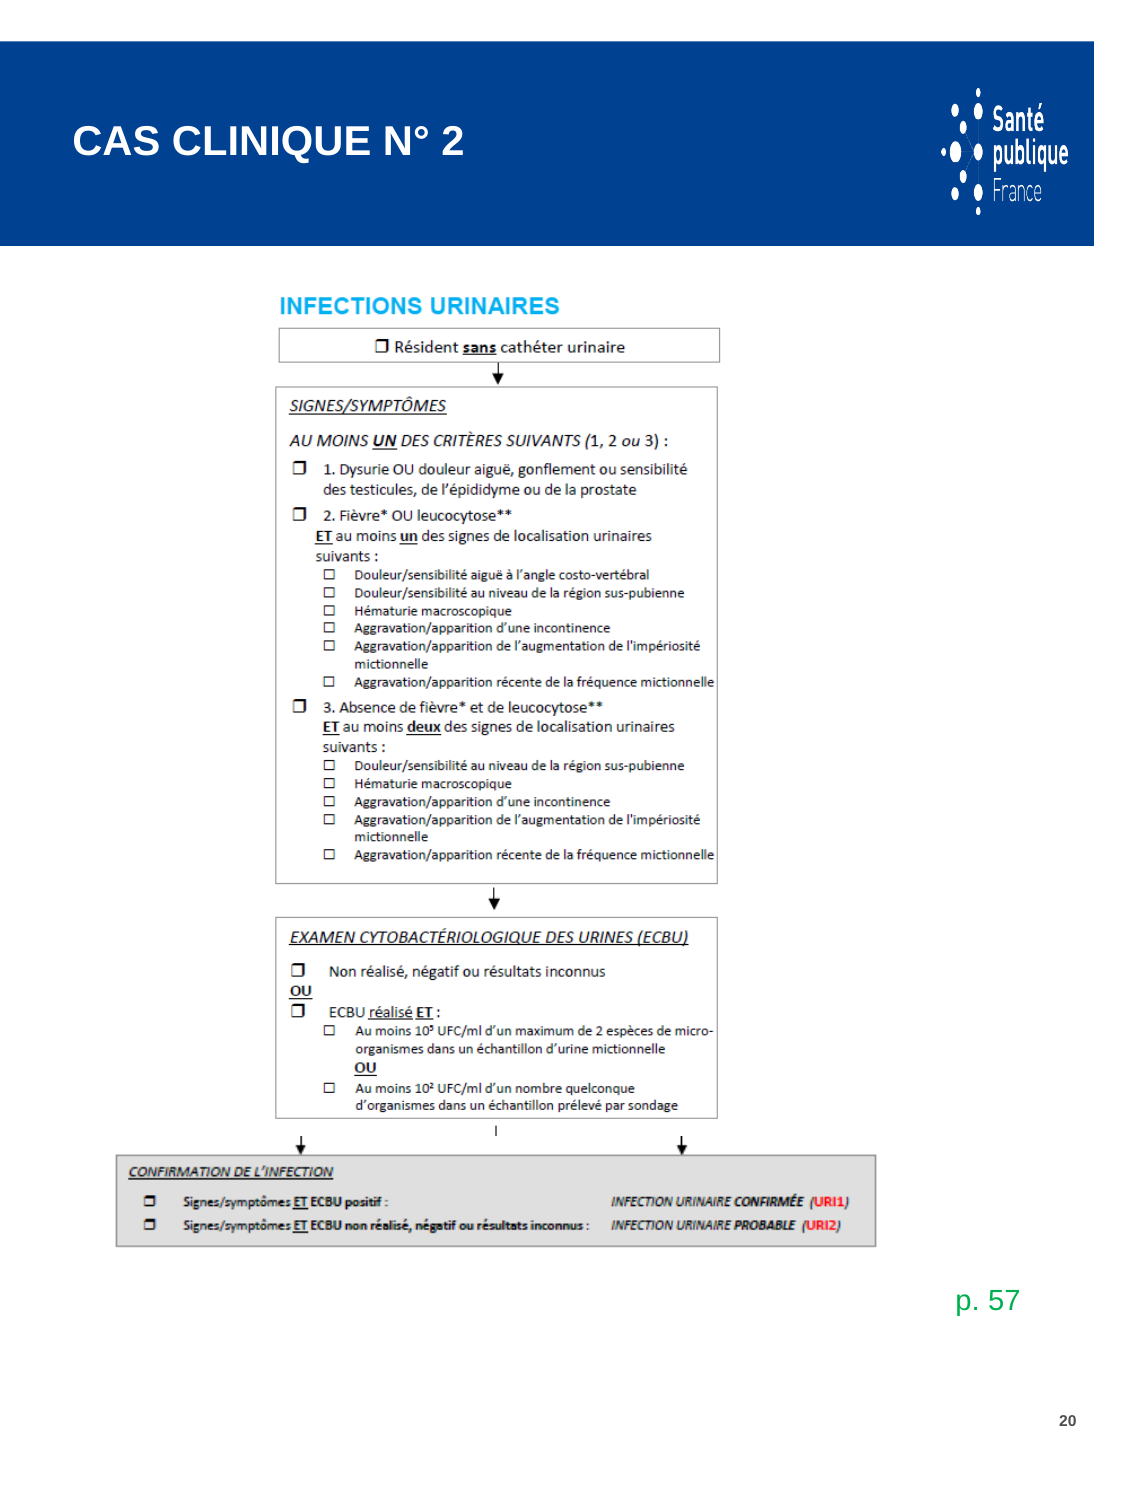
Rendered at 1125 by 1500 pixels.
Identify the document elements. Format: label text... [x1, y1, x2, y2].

picture [941, 88, 1068, 215]
text_box p. 57 [940, 1273, 1036, 1324]
picture [105, 277, 886, 1275]
title Cas clinique n° 2 [66, 41, 908, 246]
